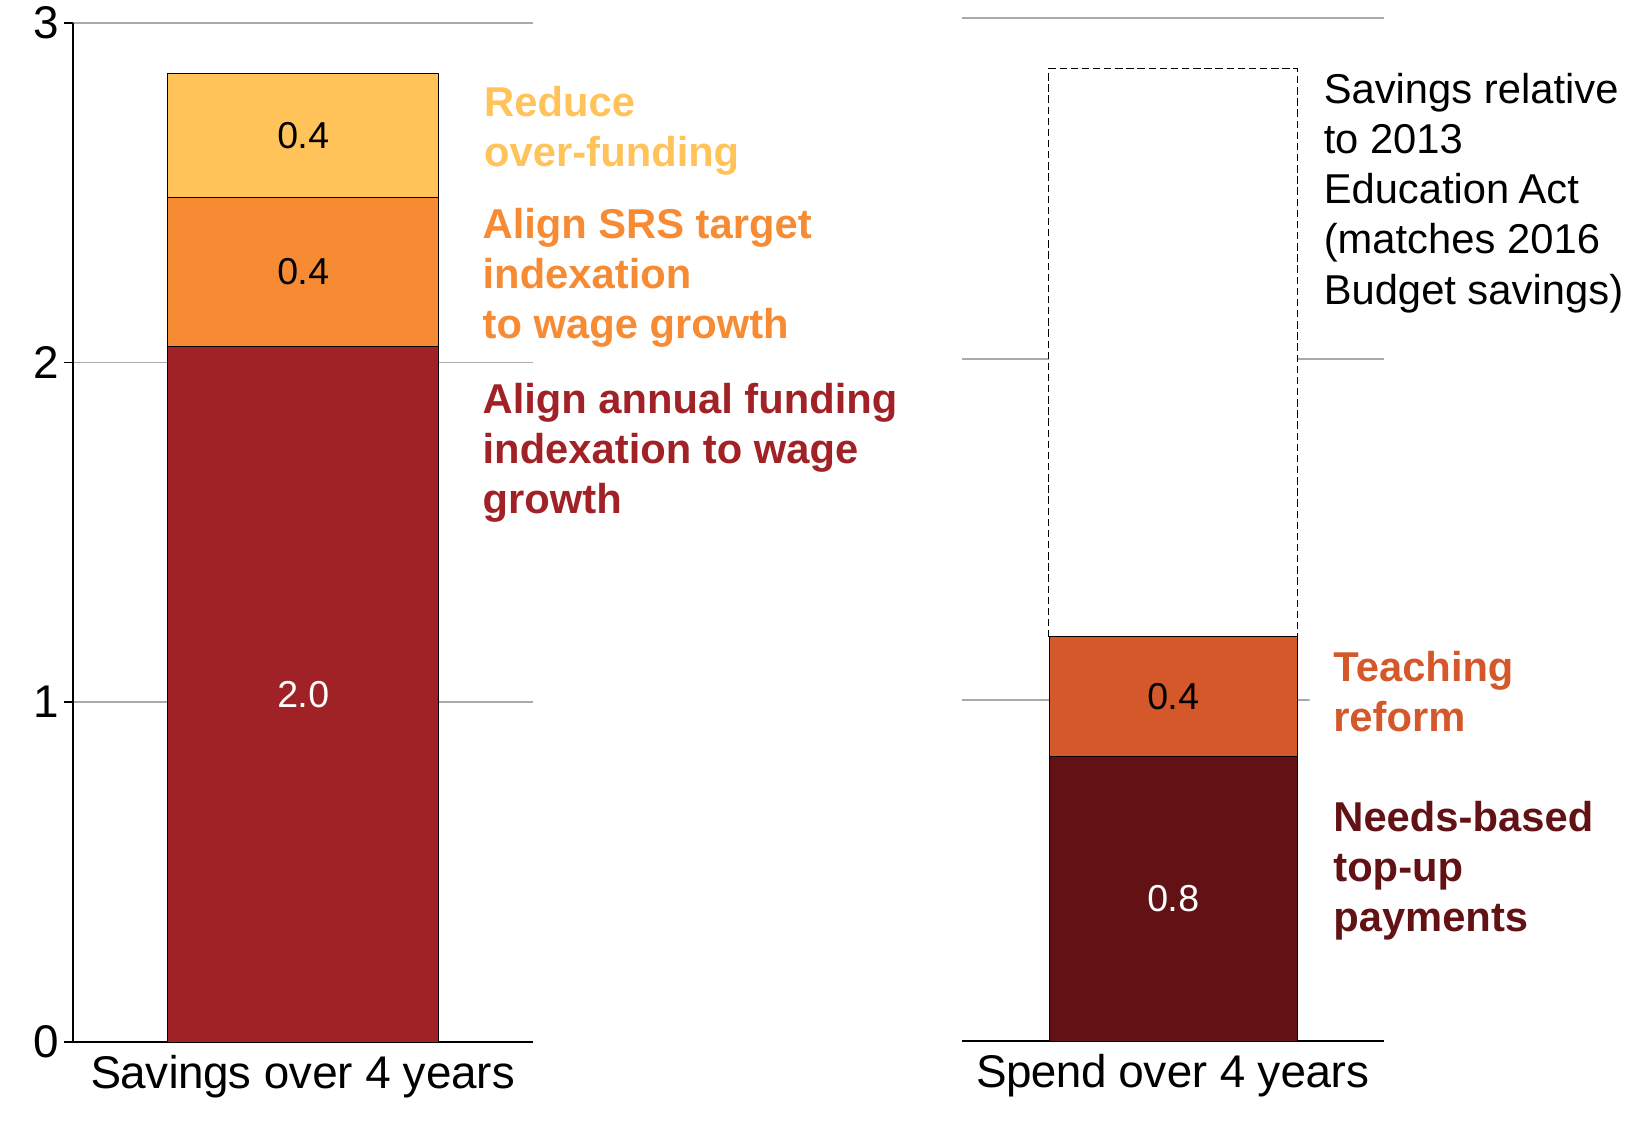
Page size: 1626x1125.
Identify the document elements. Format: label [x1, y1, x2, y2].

text_box [0, 0, 1625, 1125]
